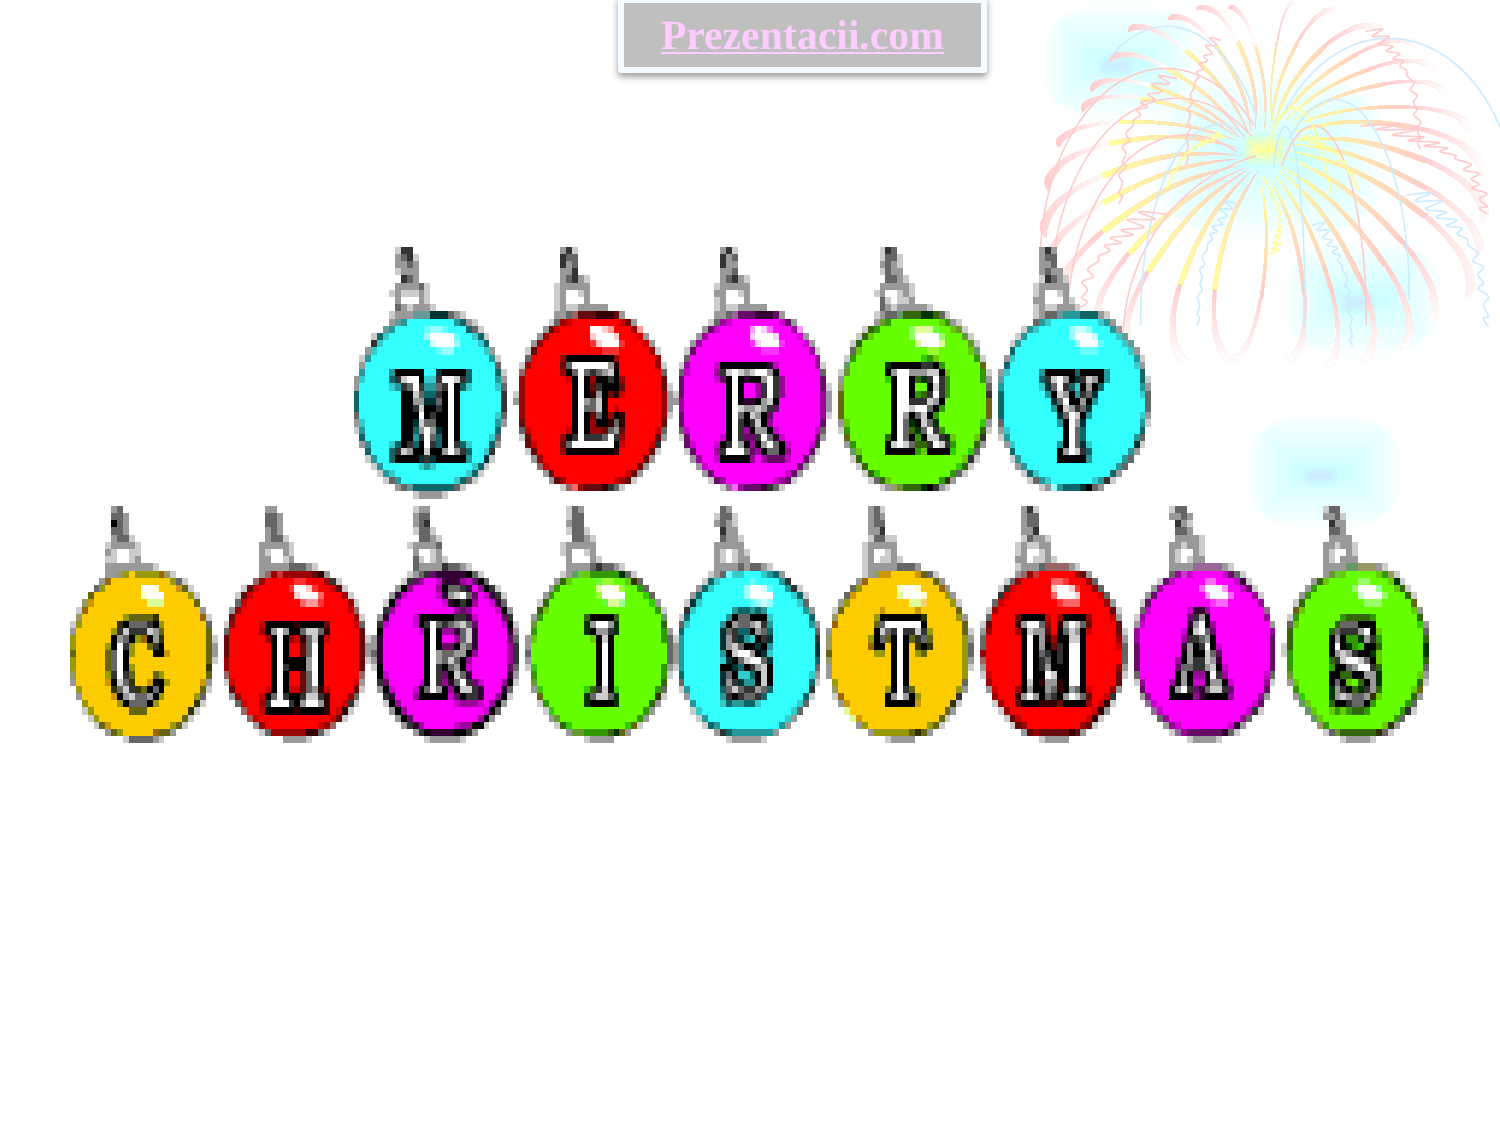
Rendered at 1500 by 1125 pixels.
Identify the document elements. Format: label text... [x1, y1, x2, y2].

text_box Prezentacii.com [618, 0, 987, 73]
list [29, 211, 1471, 788]
